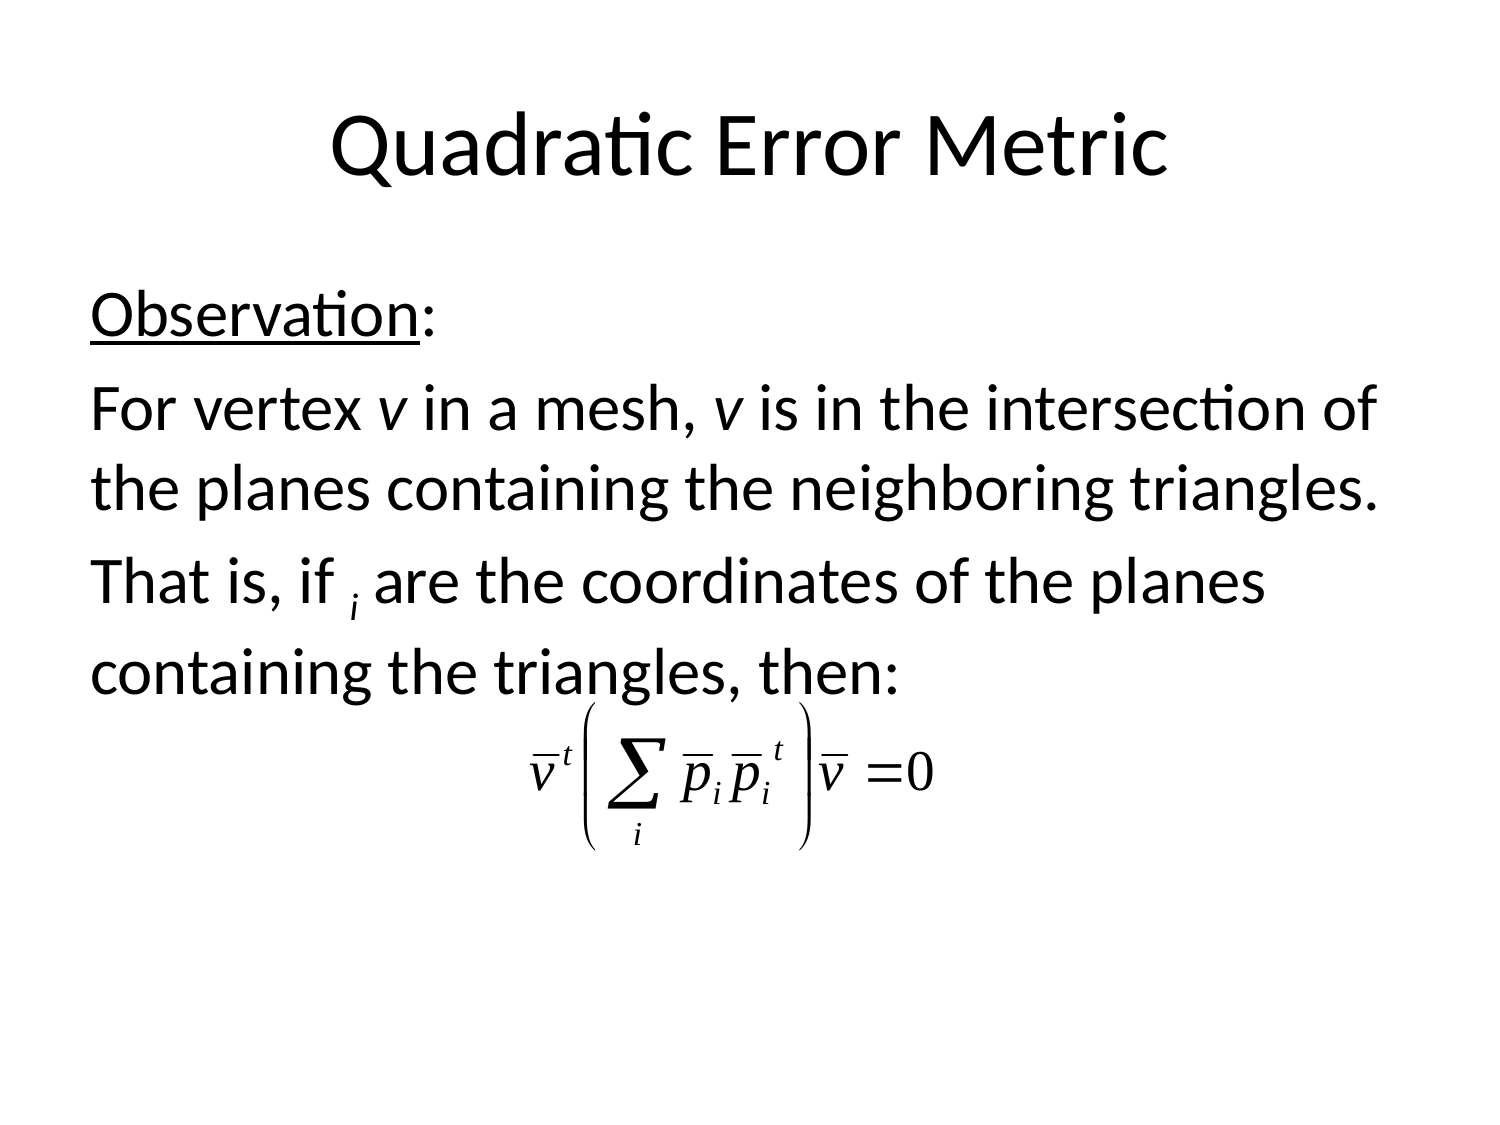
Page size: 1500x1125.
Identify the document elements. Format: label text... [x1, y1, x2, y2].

title Quadratic Error Metric [75, 45, 1425, 233]
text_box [521, 690, 943, 863]
